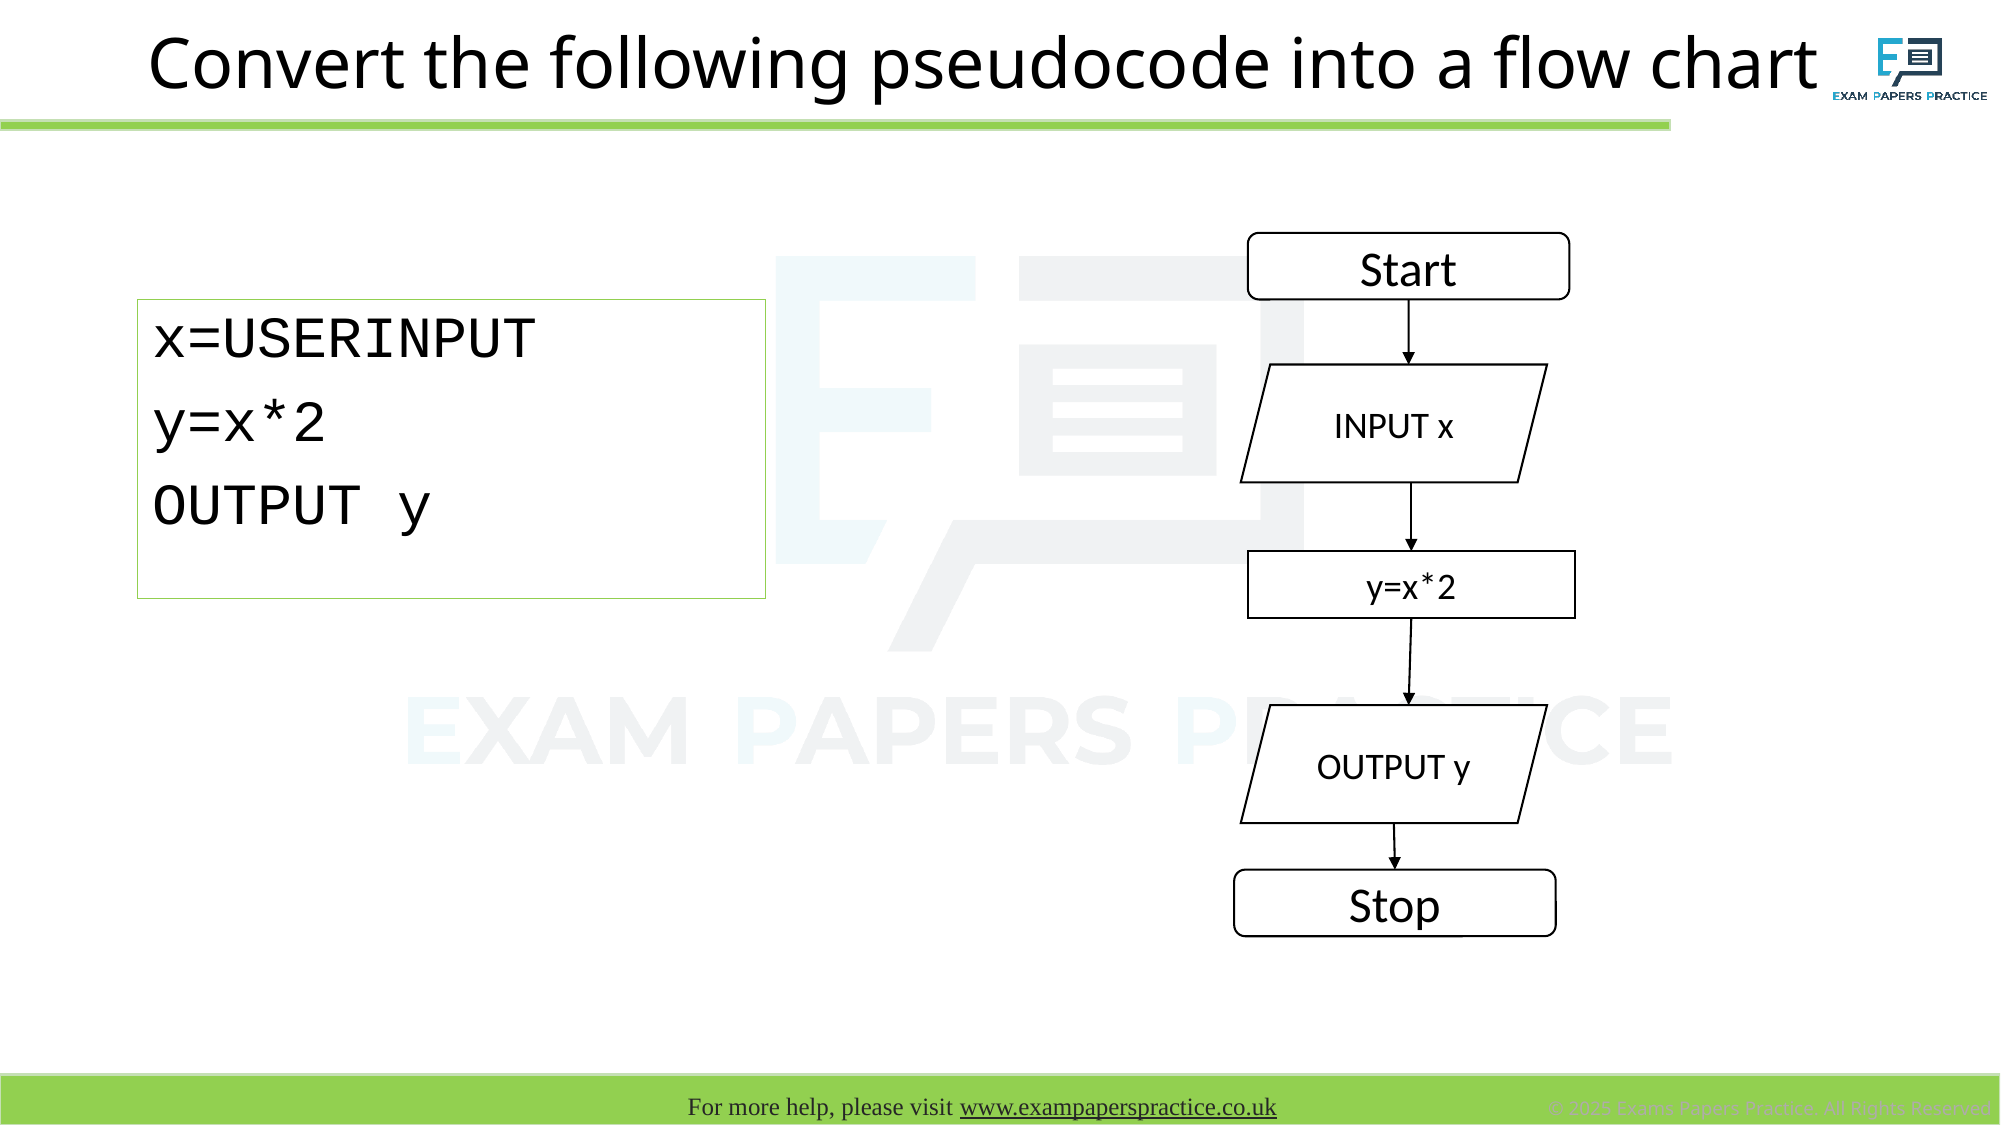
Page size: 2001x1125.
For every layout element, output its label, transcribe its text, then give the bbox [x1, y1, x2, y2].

list x=USERINPUT y=x*2 OUTPUT y [137, 299, 766, 599]
text_box INPUT x [1239, 363, 1549, 484]
text_box OUTPUT y [1239, 704, 1549, 825]
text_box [1408, 617, 1412, 706]
text_box Start [1246, 231, 1571, 301]
title Convert the following pseudocode into a flow chart [132, 11, 1858, 121]
text_box y=x*2 [1247, 550, 1576, 619]
text_box Stop [1233, 868, 1557, 938]
